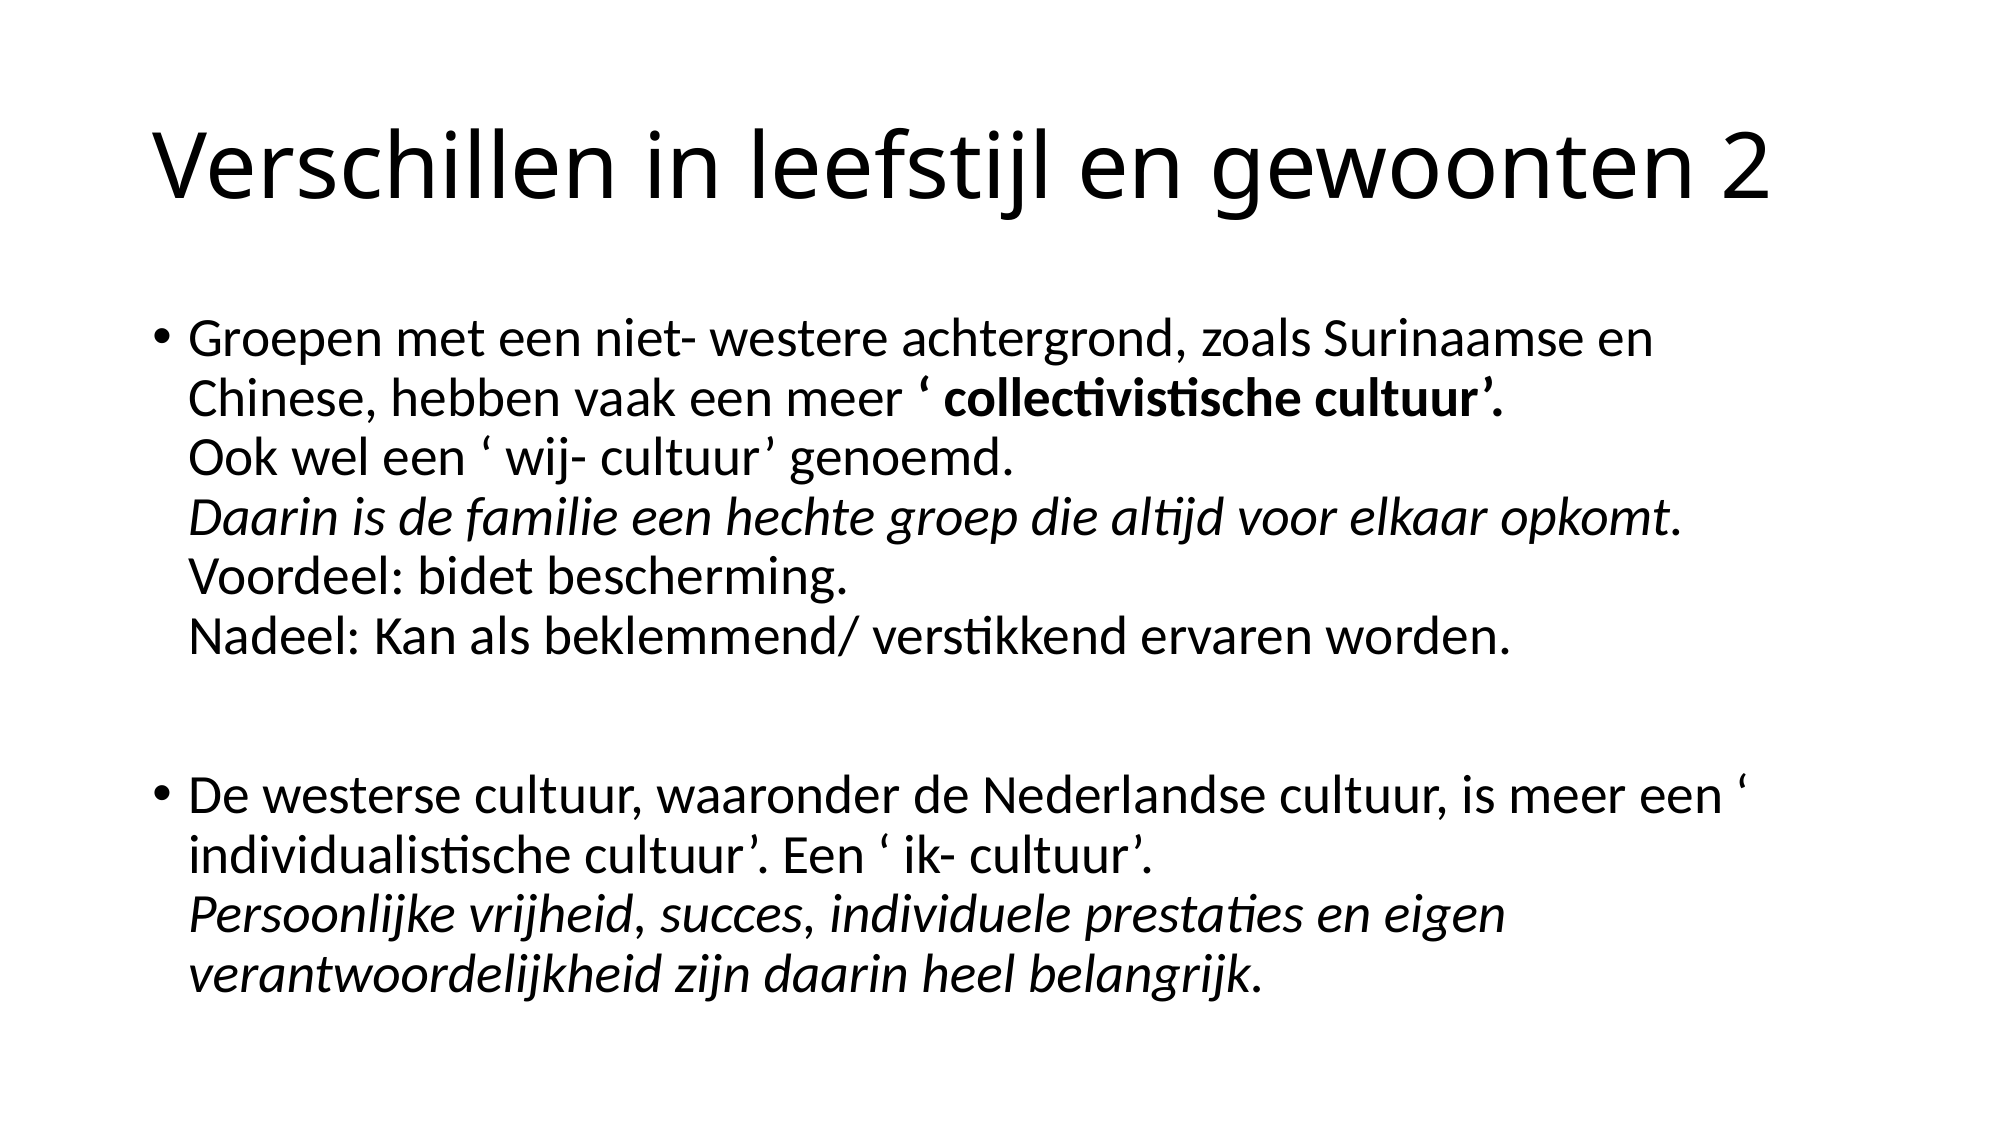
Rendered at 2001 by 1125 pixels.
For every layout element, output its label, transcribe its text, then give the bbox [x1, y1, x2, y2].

title Verschillen in leefstijl en gewoonten 2 [137, 59, 1863, 278]
list Groepen met een niet- westere achtergrond, zoals Surinaamse en Chinese, hebben vaak een meer ‘ collectivistische cultuur’. Ook wel een ‘ wij- cultuur’ genoemd. Daarin is de familie een hechte groep die altijd voor elkaar opkomt. Voordeel: bidet bescherming. Nadeel: Kan als beklemmend/ verstikkend ervaren worden. De westerse cultuur, waaronder de Nederlandse cultuur, is meer een ‘ individualistische cultuur’. Een ‘ ik- cultuur’. Persoonlijke vrijheid, succes, individuele prestaties en eigen verantwoordelijkheid zijn daarin heel belangrijk. [137, 301, 1863, 1015]
